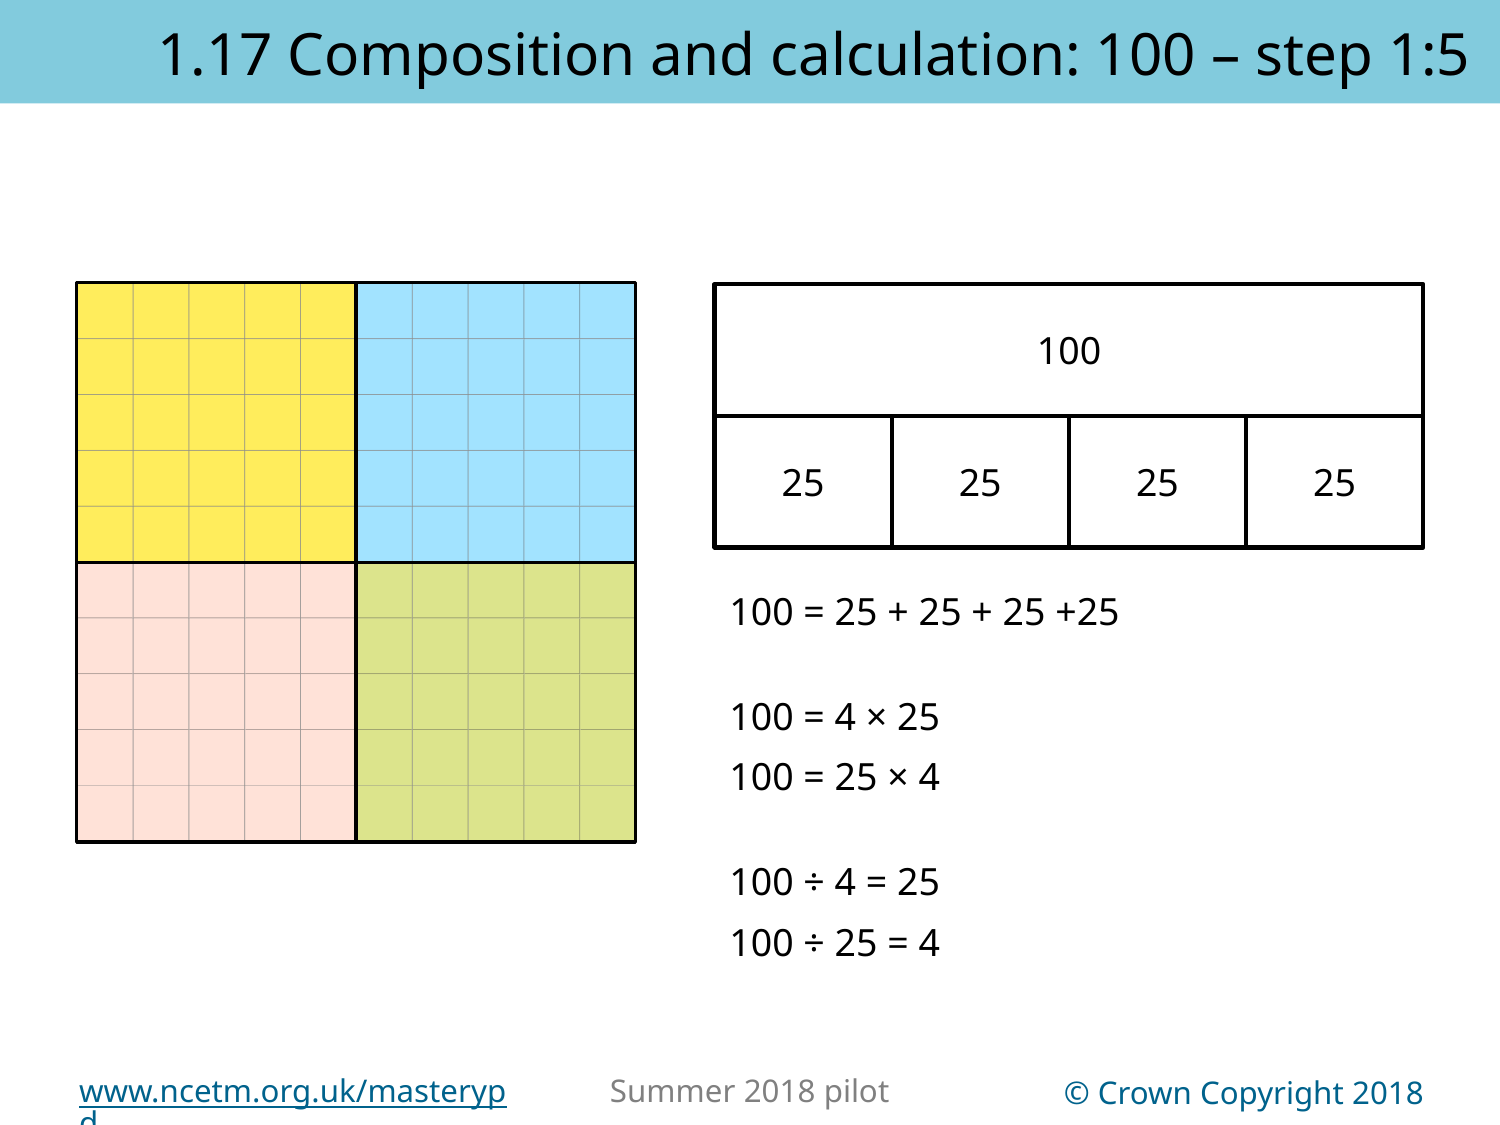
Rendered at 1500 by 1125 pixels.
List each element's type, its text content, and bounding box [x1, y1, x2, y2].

picture [76, 282, 636, 843]
text_box 25 [761, 451, 845, 512]
text_box 100 = 25 × 4 [714, 745, 999, 806]
text_box 100 ÷ 25 = 4 [714, 911, 999, 972]
text_box [1068, 415, 1246, 548]
text_box 25 [938, 451, 1022, 512]
text_box 100 = 4 × 25 [714, 685, 999, 745]
text_box [714, 415, 891, 548]
text_box 100 ÷ 4 = 25 [714, 850, 999, 911]
text_box 100 = 25 + 25 + 25 +25 [714, 580, 1293, 641]
text_box [714, 284, 1424, 415]
text_box 25 [1116, 451, 1199, 512]
text_box 100 [1004, 319, 1134, 380]
text_box 25 [1293, 451, 1376, 512]
list 1.17 Composition and calculation: 100 – step 1:5 [0, 0, 1500, 104]
text_box [1246, 415, 1424, 548]
text_box [891, 415, 1068, 548]
